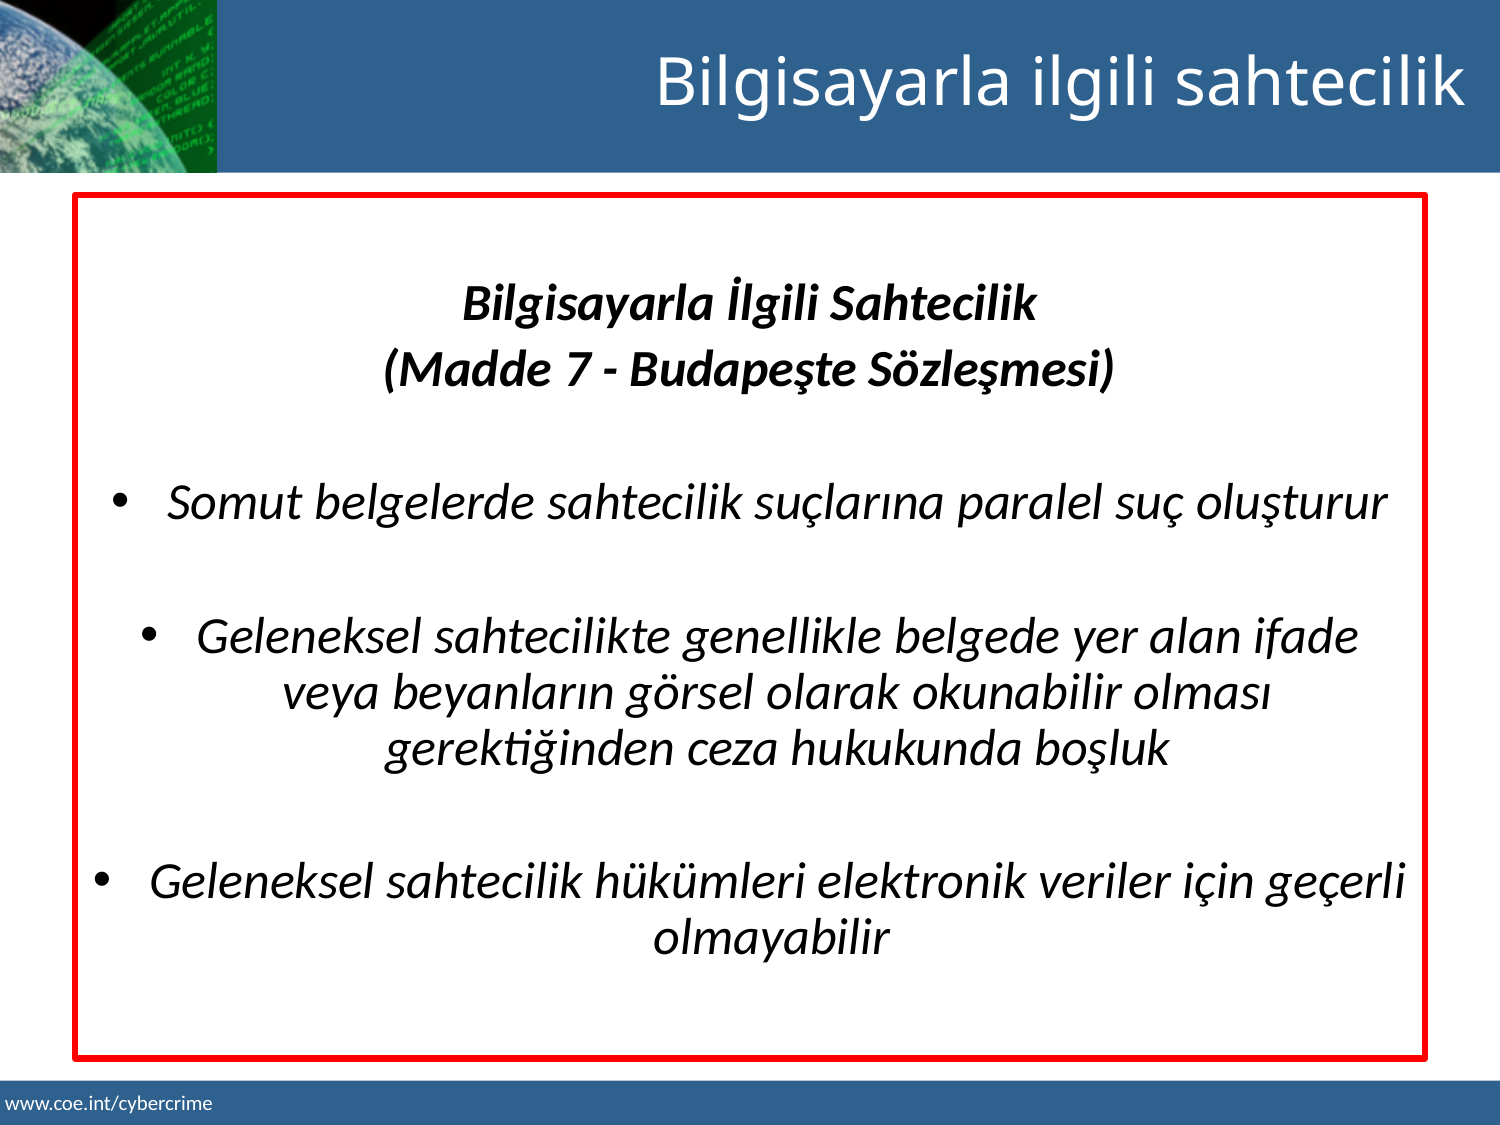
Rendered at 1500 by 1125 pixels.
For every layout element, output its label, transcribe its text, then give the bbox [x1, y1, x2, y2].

picture [0, 0, 217, 173]
text_box Bilgisayarla İlgili Sahtecilik (Madde 7 - Budapeşte Sözleşmesi) Somut belgelerde sahtecilik suçlarına paralel suç oluşturur Geleneksel sahtecilikte genellikle belgede yer alan ifade veya beyanların görsel olarak okunabilir olması gerektiğinden ceza hukukunda boşluk Geleneksel sahtecilik hükümleri elektronik veriler için geçerli olmayabilir [74, 194, 1425, 1059]
text_box Bilgisayarla ilgili sahtecilik [230, 31, 1483, 126]
